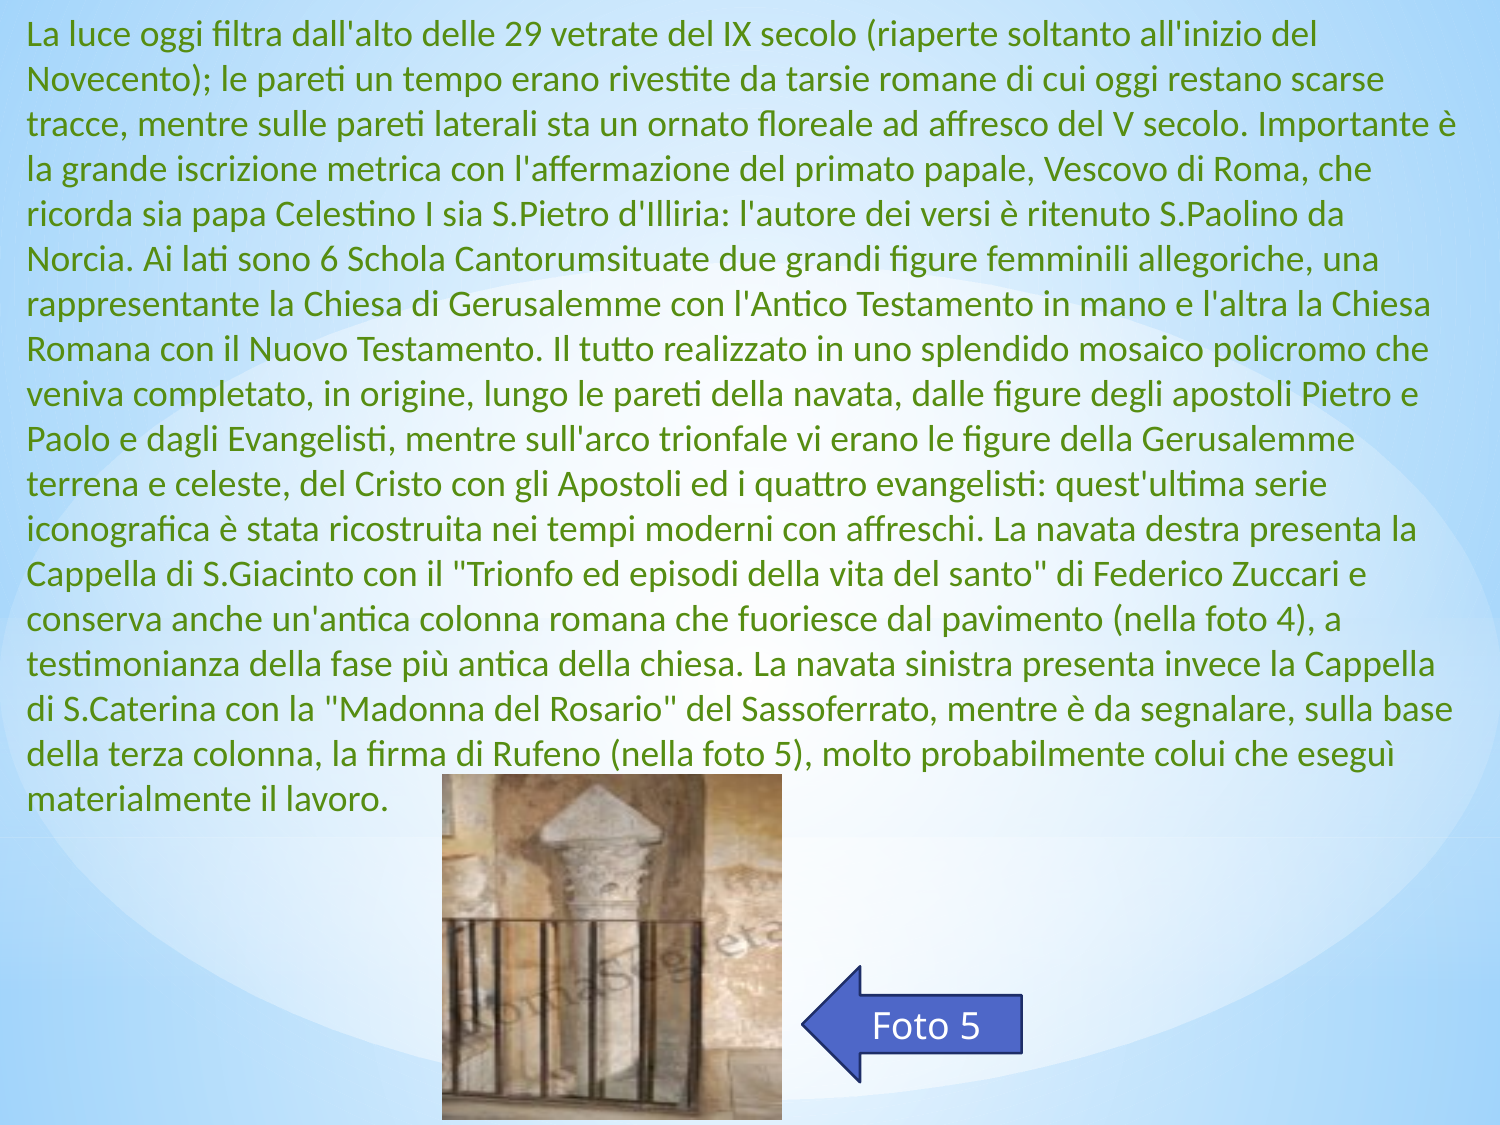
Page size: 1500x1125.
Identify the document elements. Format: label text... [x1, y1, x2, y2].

picture [442, 774, 782, 1121]
text_box La luce oggi filtra dall'alto delle 29 vetrate del IX secolo (riaperte soltanto all'inizio del Novecento); le pareti un tempo erano rivestite da tarsie romane di cui oggi restano scarse tracce, mentre sulle pareti laterali sta un ornato floreale ad affresco del V secolo. Importante è la grande iscrizione metrica con l'affermazione del primato papale, Vescovo di Roma, che ricorda sia papa Celestino I sia S.Pietro d'Illiria: l'autore dei versi è ritenuto S.Paolino da Norcia. Ai lati sono 6 Schola Cantorumsituate due grandi figure femminili allegoriche, una rappresentante la Chiesa di Gerusalemme con l'Antico Testamento in mano e l'altra la Chiesa Romana con il Nuovo Testamento. Il tutto realizzato in uno splendido mosaico policromo che veniva completato, in origine, lungo le pareti della navata, dalle figure degli apostoli Pietro e Paolo e dagli Evangelisti, mentre sull'arco trionfale vi erano le figure della Gerusalemme terrena e celeste, del Cristo con gli Apostoli ed i quattro evangelisti: quest'ultima serie iconografica è stata ricostruita nei tempi moderni con affreschi. La navata destra presenta la Cappella di S.Giacinto con il "Trionfo ed episodi della vita del santo" di Federico Zuccari e conserva anche un'antica colonna romana che fuoriesce dal pavimento (nella foto 4), a testimonianza della fase più antica della chiesa. La navata sinistra presenta invece la Cappella di S.Caterina con la "Madonna del Rosario" del Sassoferrato, mentre è da segnalare, sulla base della terza colonna, la firma di Rufeno (nella foto 5), molto probabilmente colui che eseguì materialmente il lavoro. [11, 1, 1477, 826]
text_box Foto 5 [801, 965, 1023, 1084]
